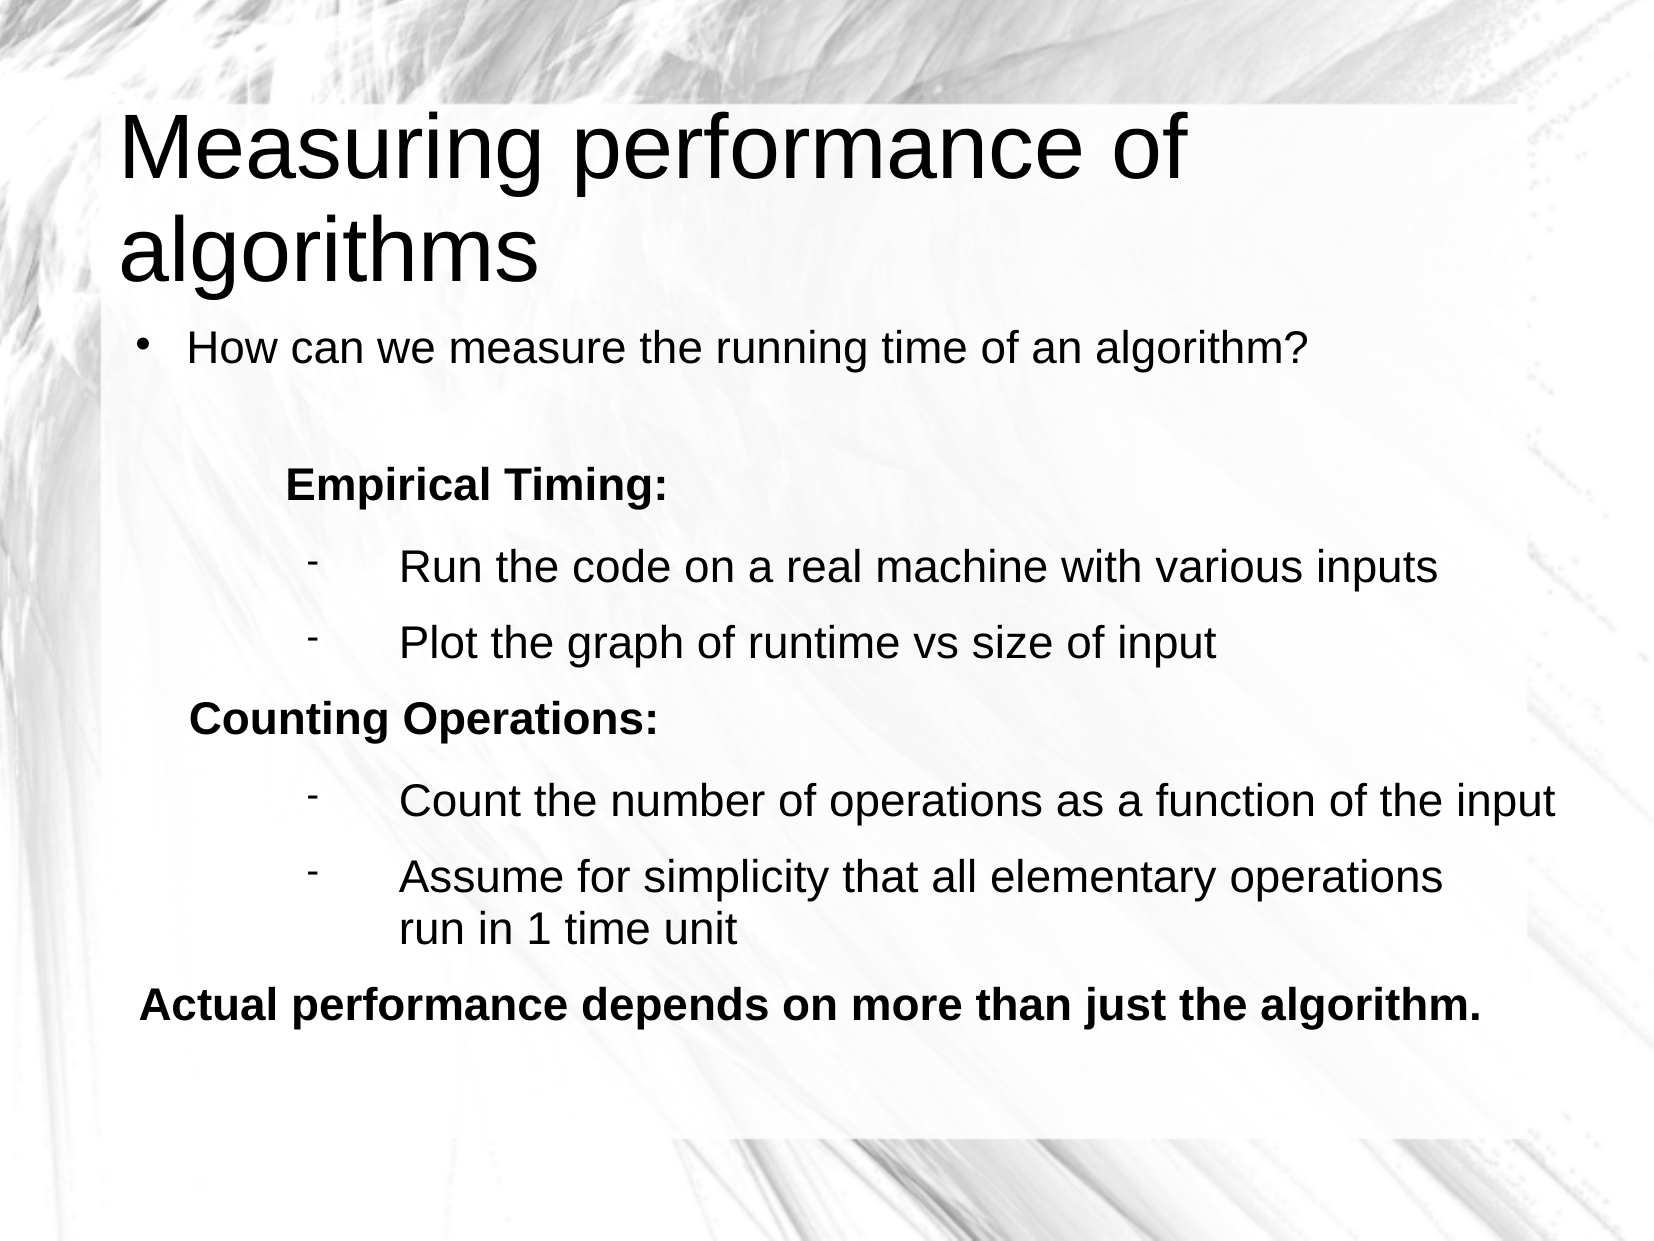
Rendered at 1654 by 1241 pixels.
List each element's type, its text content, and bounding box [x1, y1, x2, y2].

picture [0, 0, 1654, 1241]
title Measuring performance of algorithms [118, 93, 1506, 299]
list How can we measure the running time of an algorithm? Empirical Timing: Run the code on a real machine with various inputs Plot the graph of runtime vs size of input Counting Operations: Count the number of operations as a function of the input Assume for simplicity that all elementary operations run in 1 time unit Actual performance depends on more than just the algorithm. [118, 319, 1571, 1180]
